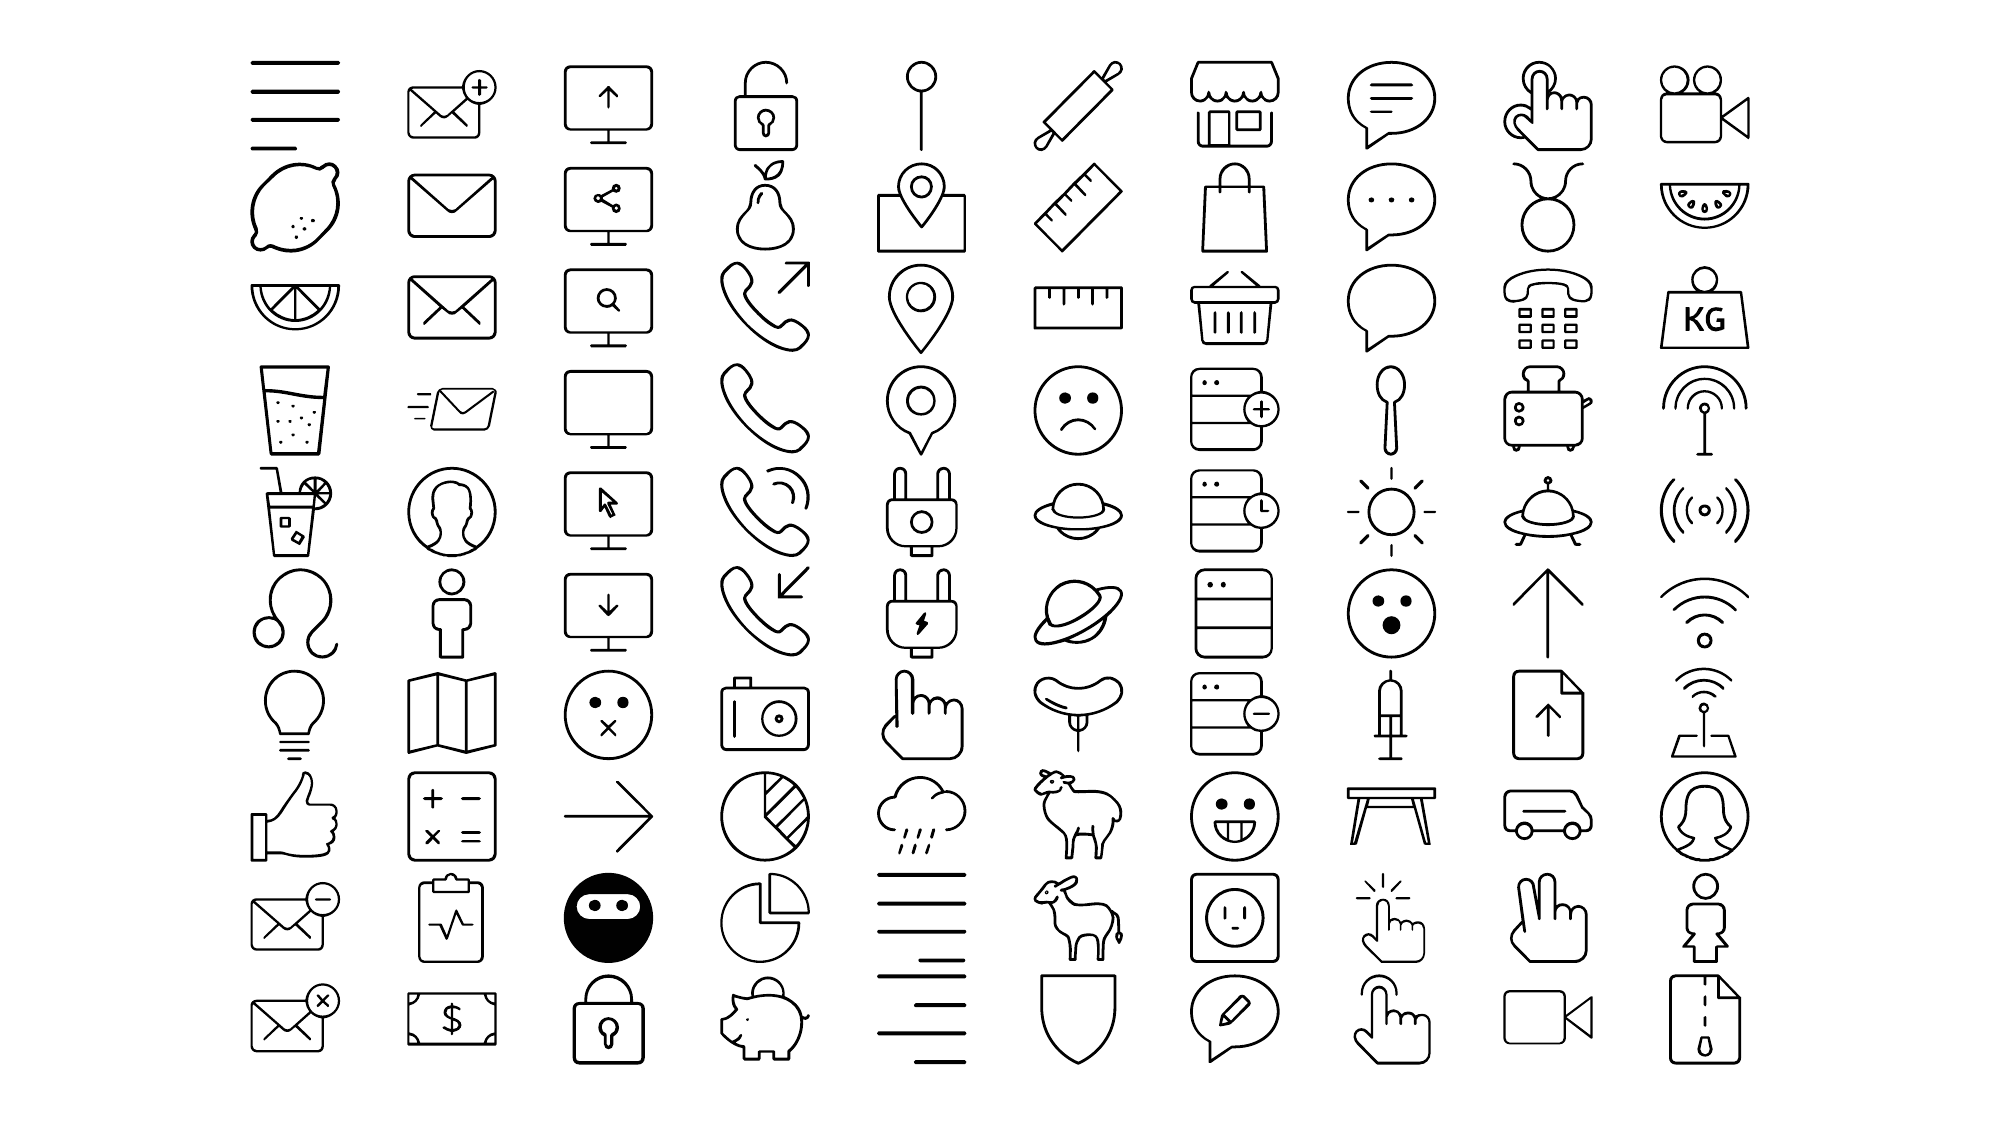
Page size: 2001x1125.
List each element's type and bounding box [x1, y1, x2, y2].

text_box [1683, 678, 1725, 690]
text_box [1190, 672, 1280, 756]
text_box [720, 771, 810, 862]
text_box [1696, 402, 1713, 456]
text_box [1503, 60, 1593, 152]
text_box [259, 365, 330, 456]
text_box [1691, 690, 1717, 699]
text_box [1190, 974, 1280, 1063]
text_box [1346, 568, 1437, 659]
text_box [1671, 734, 1737, 758]
text_box [1033, 60, 1123, 152]
text_box [563, 781, 654, 853]
text_box [1662, 365, 1748, 410]
text_box [1346, 60, 1437, 150]
text_box [877, 776, 967, 832]
text_box [1564, 339, 1578, 349]
text_box [913, 1003, 967, 1008]
text_box [1716, 496, 1724, 525]
text_box [1682, 902, 1729, 963]
text_box [418, 872, 484, 963]
text_box [563, 572, 654, 652]
text_box [1518, 339, 1532, 349]
text_box [768, 872, 810, 915]
text_box [263, 669, 325, 736]
text_box [720, 261, 810, 352]
text_box [877, 929, 967, 934]
text_box [1034, 162, 1123, 253]
text_box [885, 466, 958, 558]
text_box [1518, 323, 1532, 334]
text_box [903, 828, 909, 839]
text_box [1725, 487, 1737, 534]
text_box [1033, 676, 1124, 753]
text_box [250, 117, 341, 122]
text_box [279, 740, 310, 744]
text_box [881, 669, 964, 761]
text_box [1381, 872, 1385, 889]
text_box [1194, 568, 1273, 659]
text_box [1512, 162, 1585, 253]
text_box [720, 363, 810, 454]
text_box [1033, 579, 1123, 646]
text_box [563, 268, 654, 348]
text_box [407, 992, 497, 1046]
text_box [1541, 339, 1555, 349]
text_box [407, 466, 497, 558]
text_box [720, 976, 810, 1061]
text_box [259, 466, 333, 558]
text_box [572, 974, 645, 1065]
text_box [720, 882, 801, 963]
text_box [1190, 872, 1280, 963]
text_box [733, 60, 799, 152]
text_box [250, 60, 341, 65]
text_box [1512, 568, 1584, 659]
text_box [1346, 263, 1437, 353]
text_box [250, 162, 340, 253]
text_box [1564, 307, 1578, 318]
text_box [1359, 479, 1370, 490]
text_box [905, 60, 938, 152]
text_box [1346, 162, 1437, 252]
text_box [918, 958, 966, 963]
text_box [1367, 487, 1416, 537]
text_box [1659, 771, 1750, 862]
text_box [563, 166, 654, 246]
text_box [1660, 577, 1749, 599]
text_box [1503, 365, 1593, 452]
text_box [1033, 769, 1123, 860]
text_box [885, 365, 957, 456]
text_box [911, 843, 917, 855]
text_box [250, 983, 341, 1053]
text_box [1675, 667, 1733, 682]
text_box [252, 568, 339, 659]
text_box [720, 676, 810, 752]
text_box [720, 566, 810, 657]
text_box [407, 69, 497, 139]
text_box [877, 162, 966, 253]
text_box [563, 65, 654, 145]
text_box [898, 843, 904, 855]
text_box [1503, 990, 1593, 1045]
text_box [1040, 974, 1117, 1065]
text_box [1512, 669, 1585, 761]
text_box [1033, 286, 1123, 330]
text_box [286, 757, 302, 761]
text_box [720, 466, 810, 558]
text_box [1190, 60, 1280, 103]
text_box [877, 901, 967, 906]
text_box [1375, 365, 1406, 456]
text_box [1346, 787, 1437, 845]
text_box [250, 284, 341, 331]
text_box [1541, 323, 1555, 334]
text_box [1659, 266, 1750, 349]
text_box [250, 146, 298, 151]
text_box [1518, 307, 1532, 318]
text_box [1201, 162, 1268, 253]
text_box [1698, 504, 1711, 517]
text_box [1659, 478, 1676, 543]
text_box [1698, 702, 1710, 748]
text_box [1390, 880, 1402, 892]
text_box [1413, 534, 1424, 545]
text_box [1190, 271, 1280, 346]
text_box [563, 471, 654, 551]
text_box [887, 263, 955, 355]
text_box [753, 160, 785, 181]
text_box [877, 1031, 967, 1036]
text_box [916, 828, 922, 839]
text_box [250, 771, 338, 862]
text_box [1503, 789, 1593, 841]
text_box [1659, 182, 1750, 229]
text_box [1364, 880, 1376, 892]
text_box [1503, 475, 1593, 546]
text_box [1190, 771, 1280, 862]
text_box [1373, 669, 1408, 761]
text_box [438, 568, 466, 596]
text_box [877, 974, 967, 979]
text_box [1685, 613, 1724, 624]
text_box [1033, 875, 1123, 961]
text_box [1190, 469, 1280, 553]
text_box [930, 828, 936, 839]
text_box [1692, 872, 1720, 900]
text_box [563, 669, 654, 761]
text_box [1196, 110, 1273, 148]
text_box [1696, 632, 1713, 649]
text_box [1541, 307, 1555, 318]
text_box [913, 1060, 967, 1065]
text_box [407, 405, 430, 409]
text_box [1033, 482, 1123, 541]
text_box [735, 183, 795, 251]
text_box [1685, 496, 1693, 525]
text_box [1669, 974, 1742, 1065]
text_box [250, 89, 341, 94]
text_box [1033, 365, 1123, 456]
text_box [1734, 478, 1750, 543]
text_box [1413, 479, 1424, 490]
text_box [1190, 367, 1280, 452]
text_box [1361, 898, 1426, 963]
text_box [407, 771, 497, 862]
text_box [279, 748, 310, 752]
text_box [430, 387, 497, 431]
text_box [1423, 510, 1437, 514]
text_box [1353, 985, 1431, 1065]
text_box [1659, 65, 1750, 144]
text_box [563, 872, 654, 963]
text_box [407, 275, 497, 340]
text_box [250, 881, 341, 951]
text_box [1564, 323, 1578, 334]
text_box [1360, 974, 1398, 996]
text_box [1672, 595, 1737, 612]
text_box [1503, 268, 1593, 303]
text_box [925, 843, 931, 855]
text_box [407, 173, 497, 238]
text_box [1672, 487, 1685, 534]
text_box [877, 872, 967, 877]
text_box [407, 672, 497, 754]
text_box [1359, 534, 1370, 545]
text_box [431, 598, 473, 659]
text_box [563, 369, 654, 449]
text_box [1346, 510, 1360, 514]
text_box [885, 568, 958, 659]
text_box [1509, 872, 1588, 963]
